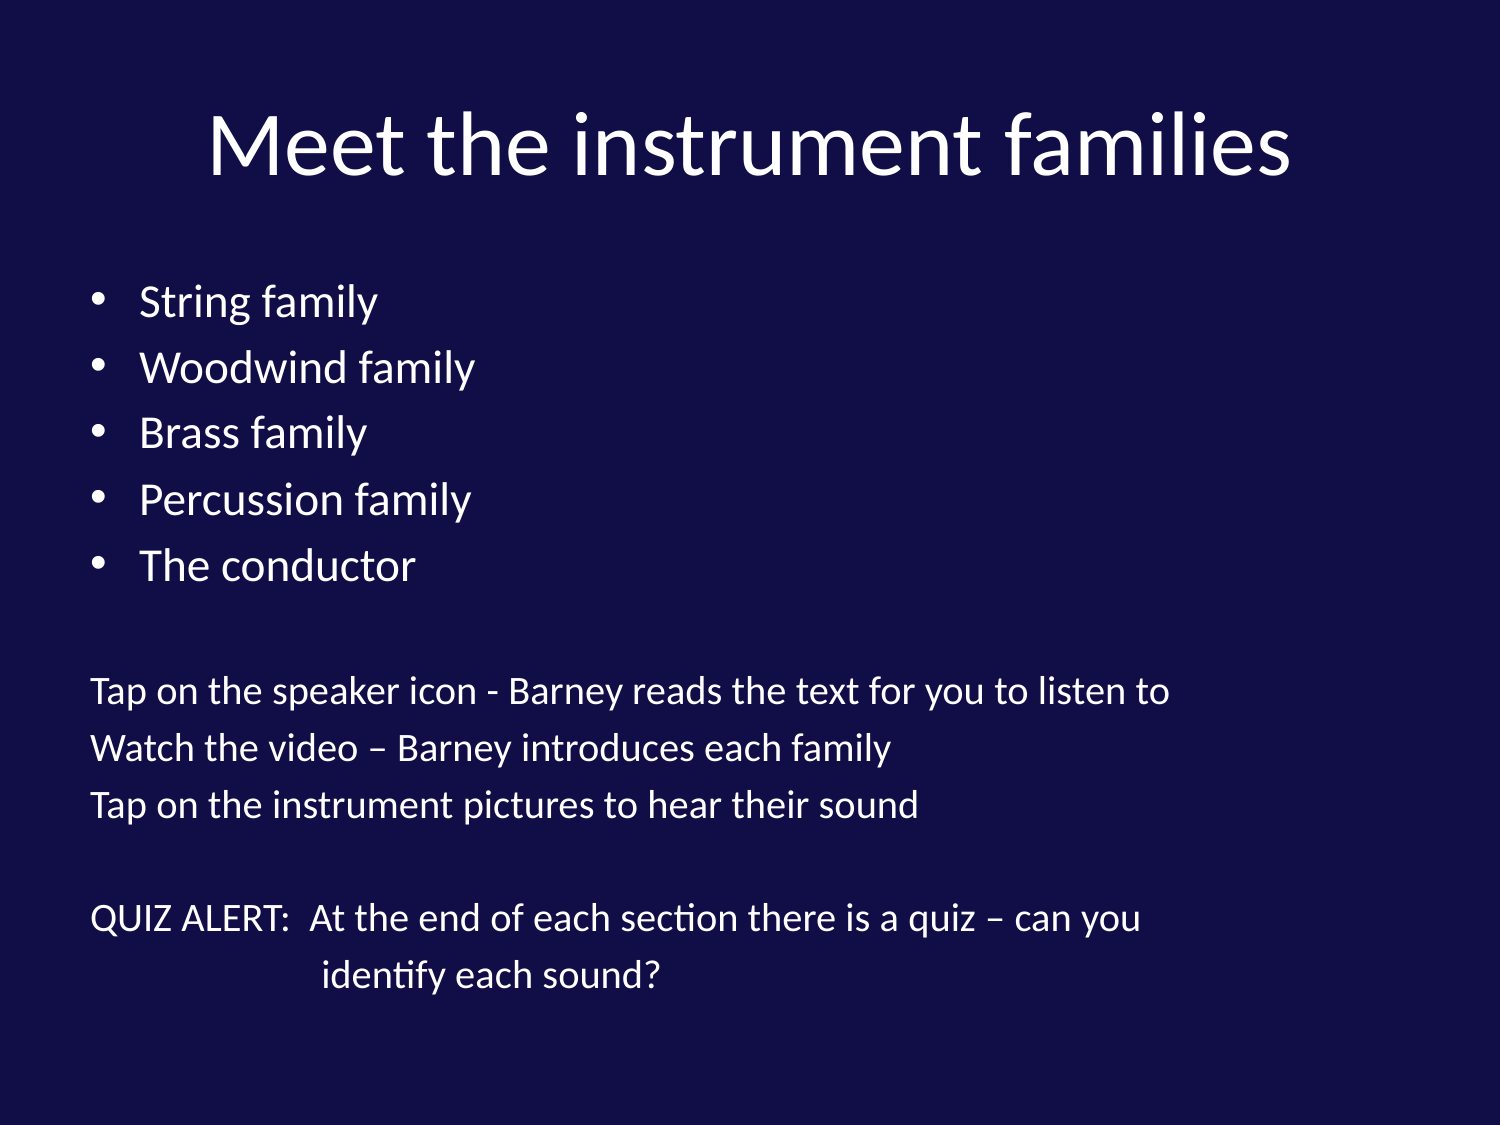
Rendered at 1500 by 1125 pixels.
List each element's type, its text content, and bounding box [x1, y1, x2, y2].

list String family Woodwind family Brass family Percussion family The conductor Tap on the speaker icon - Barney reads the text for you to listen to Watch the video – Barney introduces each family Tap on the instrument pictures to hear their sound QUIZ ALERT: At the end of each section there is a quiz – can you identify each sound? [75, 262, 1425, 1005]
title Meet the instrument families [75, 45, 1425, 233]
